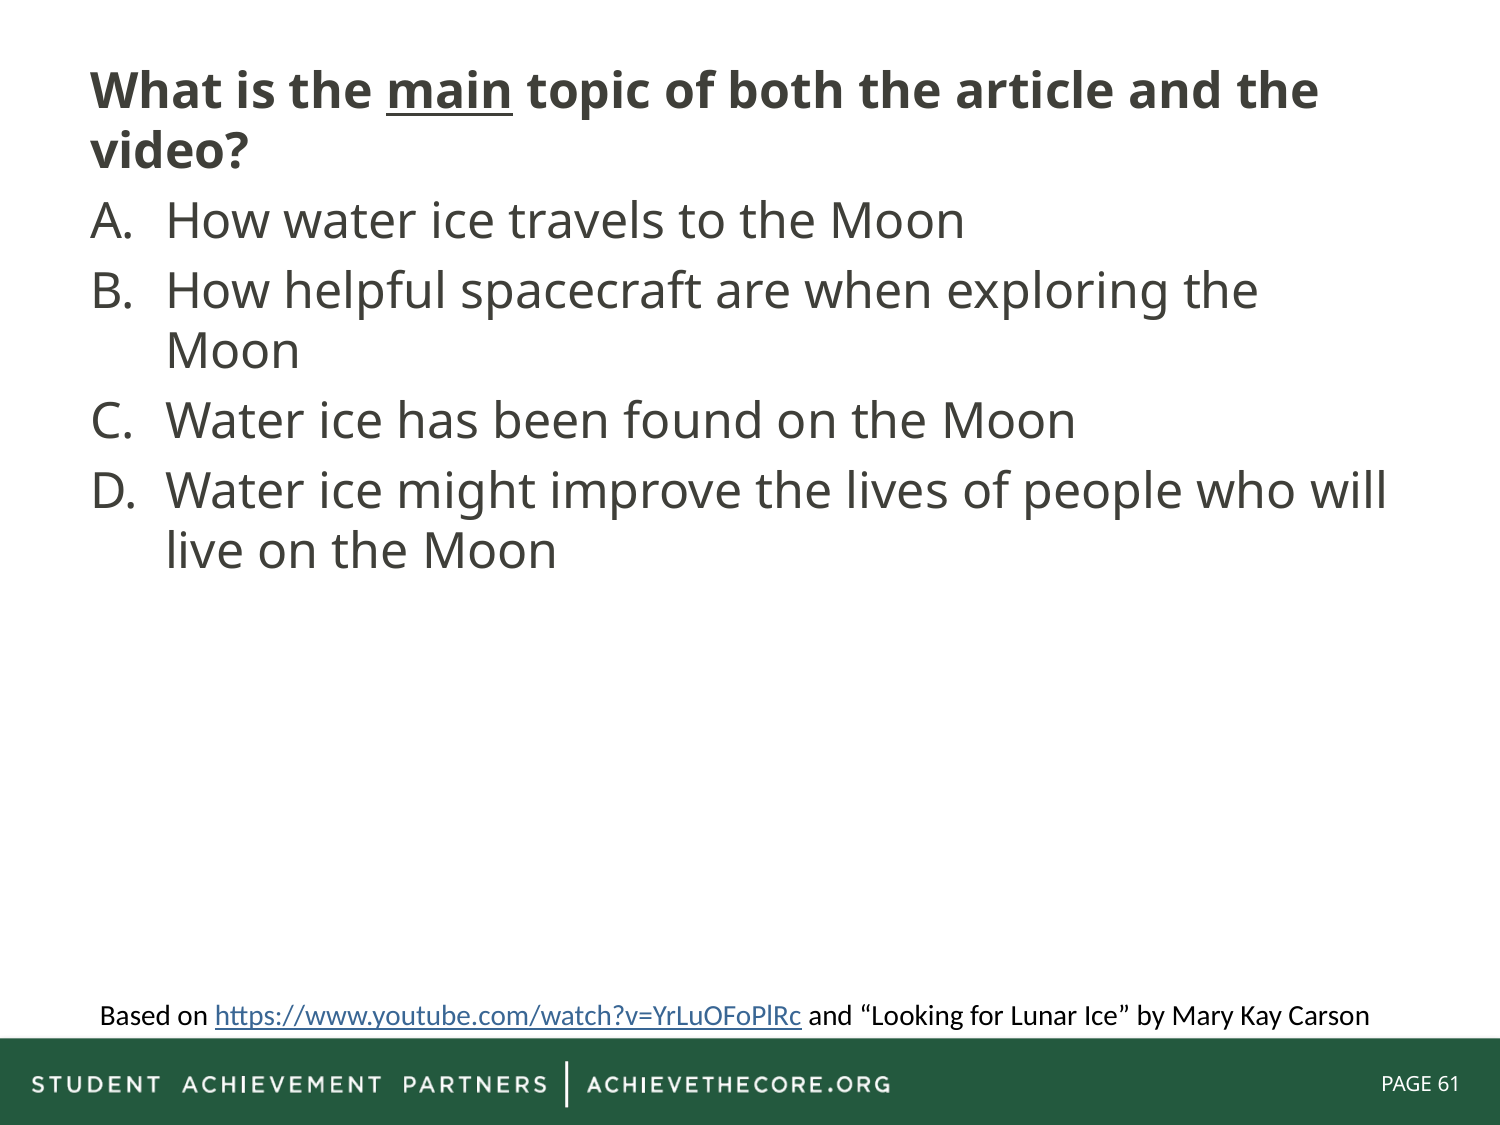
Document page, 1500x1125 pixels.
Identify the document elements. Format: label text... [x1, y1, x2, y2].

list What is the main topic of both the article and the video? How water ice travels to the Moon How helpful spacecraft are when exploring the Moon Water ice has been found on the Moon Water ice might improve the lives of people who will live on the Moon [75, 51, 1425, 703]
text_box Based on https://www.youtube.com/watch?v=YrLuOFoPlRc and “Looking for Lunar Ice” by Mary Kay Carson [74, 989, 1396, 1039]
